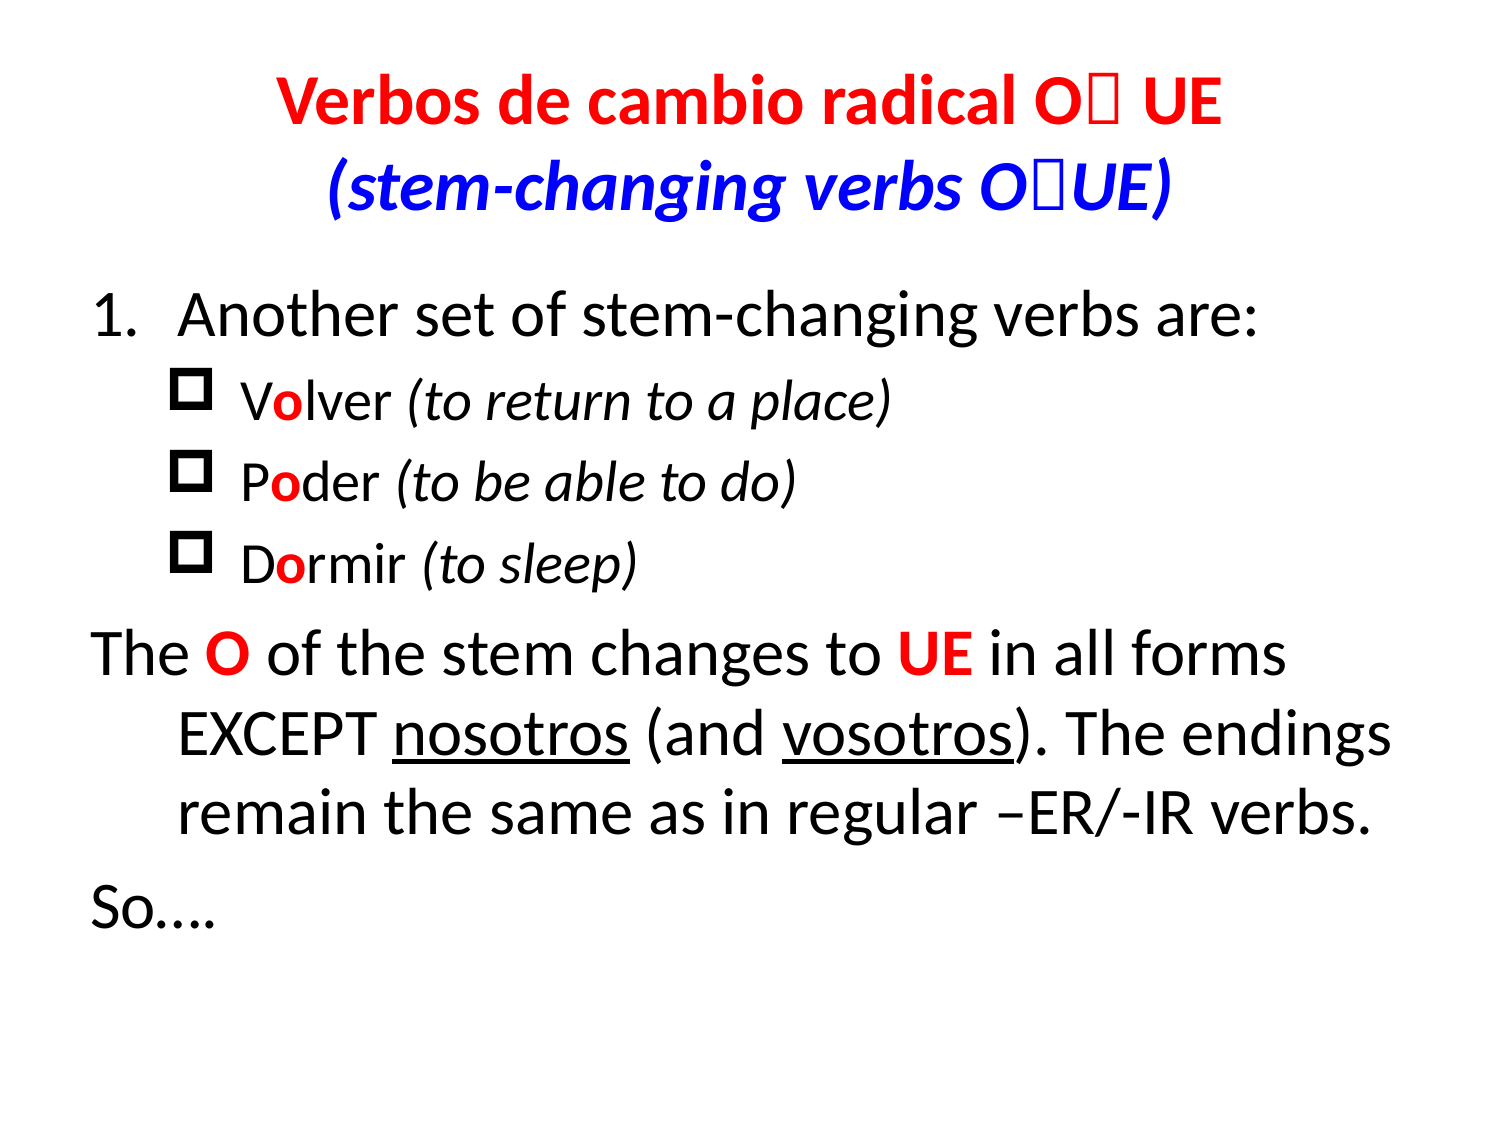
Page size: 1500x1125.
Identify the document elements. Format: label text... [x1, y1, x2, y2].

title Verbos de cambio radical O UE (stem-changing verbs OUE) [75, 45, 1425, 233]
list Another set of stem-changing verbs are: Volver (to return to a place) Poder (to be able to do) Dormir (to sleep) The O of the stem changes to UE in all forms EXCEPT nosotros (and vosotros). The endings remain the same as in regular –ER/-IR verbs. So…. [75, 262, 1425, 1088]
